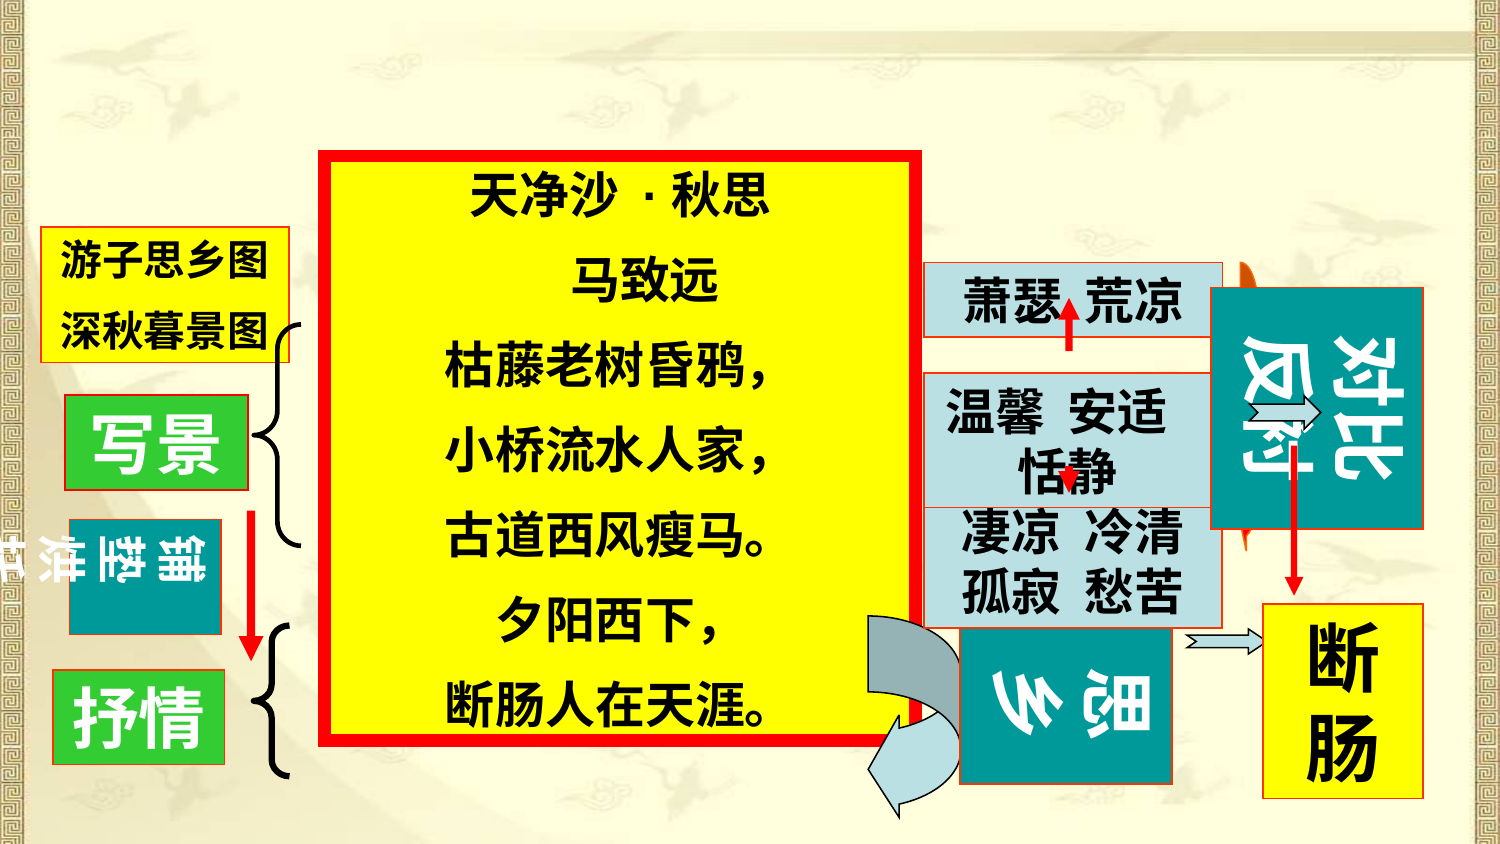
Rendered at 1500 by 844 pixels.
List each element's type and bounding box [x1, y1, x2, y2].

text_box [1186, 262, 1424, 801]
picture [0, 0, 1500, 844]
text_box [69, 510, 251, 662]
text_box [868, 262, 1223, 821]
